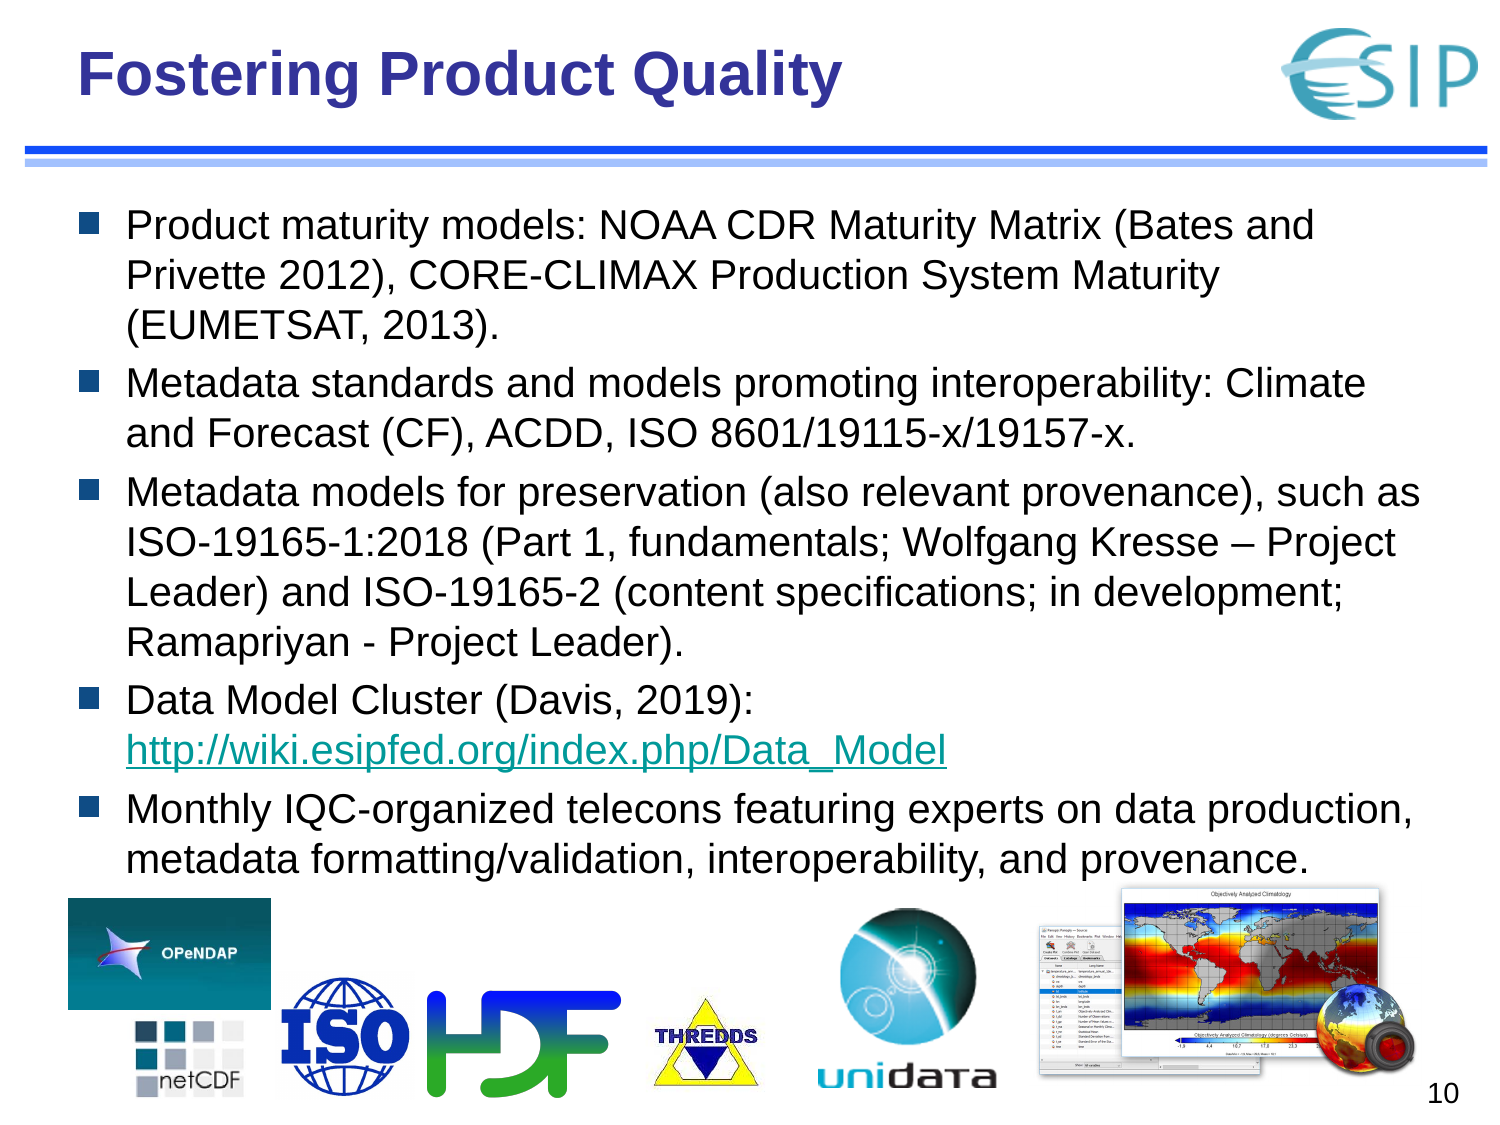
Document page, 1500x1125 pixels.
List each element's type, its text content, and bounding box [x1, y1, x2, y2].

picture [424, 989, 623, 1101]
picture [79, 687, 99, 709]
picture [68, 898, 271, 1125]
picture [274, 971, 415, 1101]
picture [79, 479, 99, 500]
picture [79, 796, 99, 817]
title Fostering Product Quality [62, 5, 1348, 147]
list Product maturity models: NOAA CDR Maturity Matrix (Bates and Privette 2012), CORE-CLIMAX Production System Maturity (EUMETSAT, 2013). Metadata standards and models promoting interoperability: Climate and Forecast (CF), ACDD, ISO 8601/19115-x/19157-x. Metadata models for preservation (also relevant provenance), such as ISO-19165-1:2018 (Part 1, fundamentals; Wolfgang Kresse – Project Leader) and ISO-19165-2 (content specifications; in development; Ramapriyan - Project Leader). Data Model Cluster (Davis, 2019): http://wiki.esipfed.org/index.php/Data_Model Monthly IQC-organized telecons featuring experts on data production, metadata formatting/validation, interoperability, and provenance. [64, 190, 1448, 1034]
picture [79, 212, 99, 234]
picture [818, 908, 998, 1088]
slide_number 10 [1161, 1066, 1475, 1125]
picture [630, 987, 779, 1099]
picture [79, 370, 99, 392]
picture [1029, 880, 1422, 1086]
picture [1280, 28, 1478, 120]
